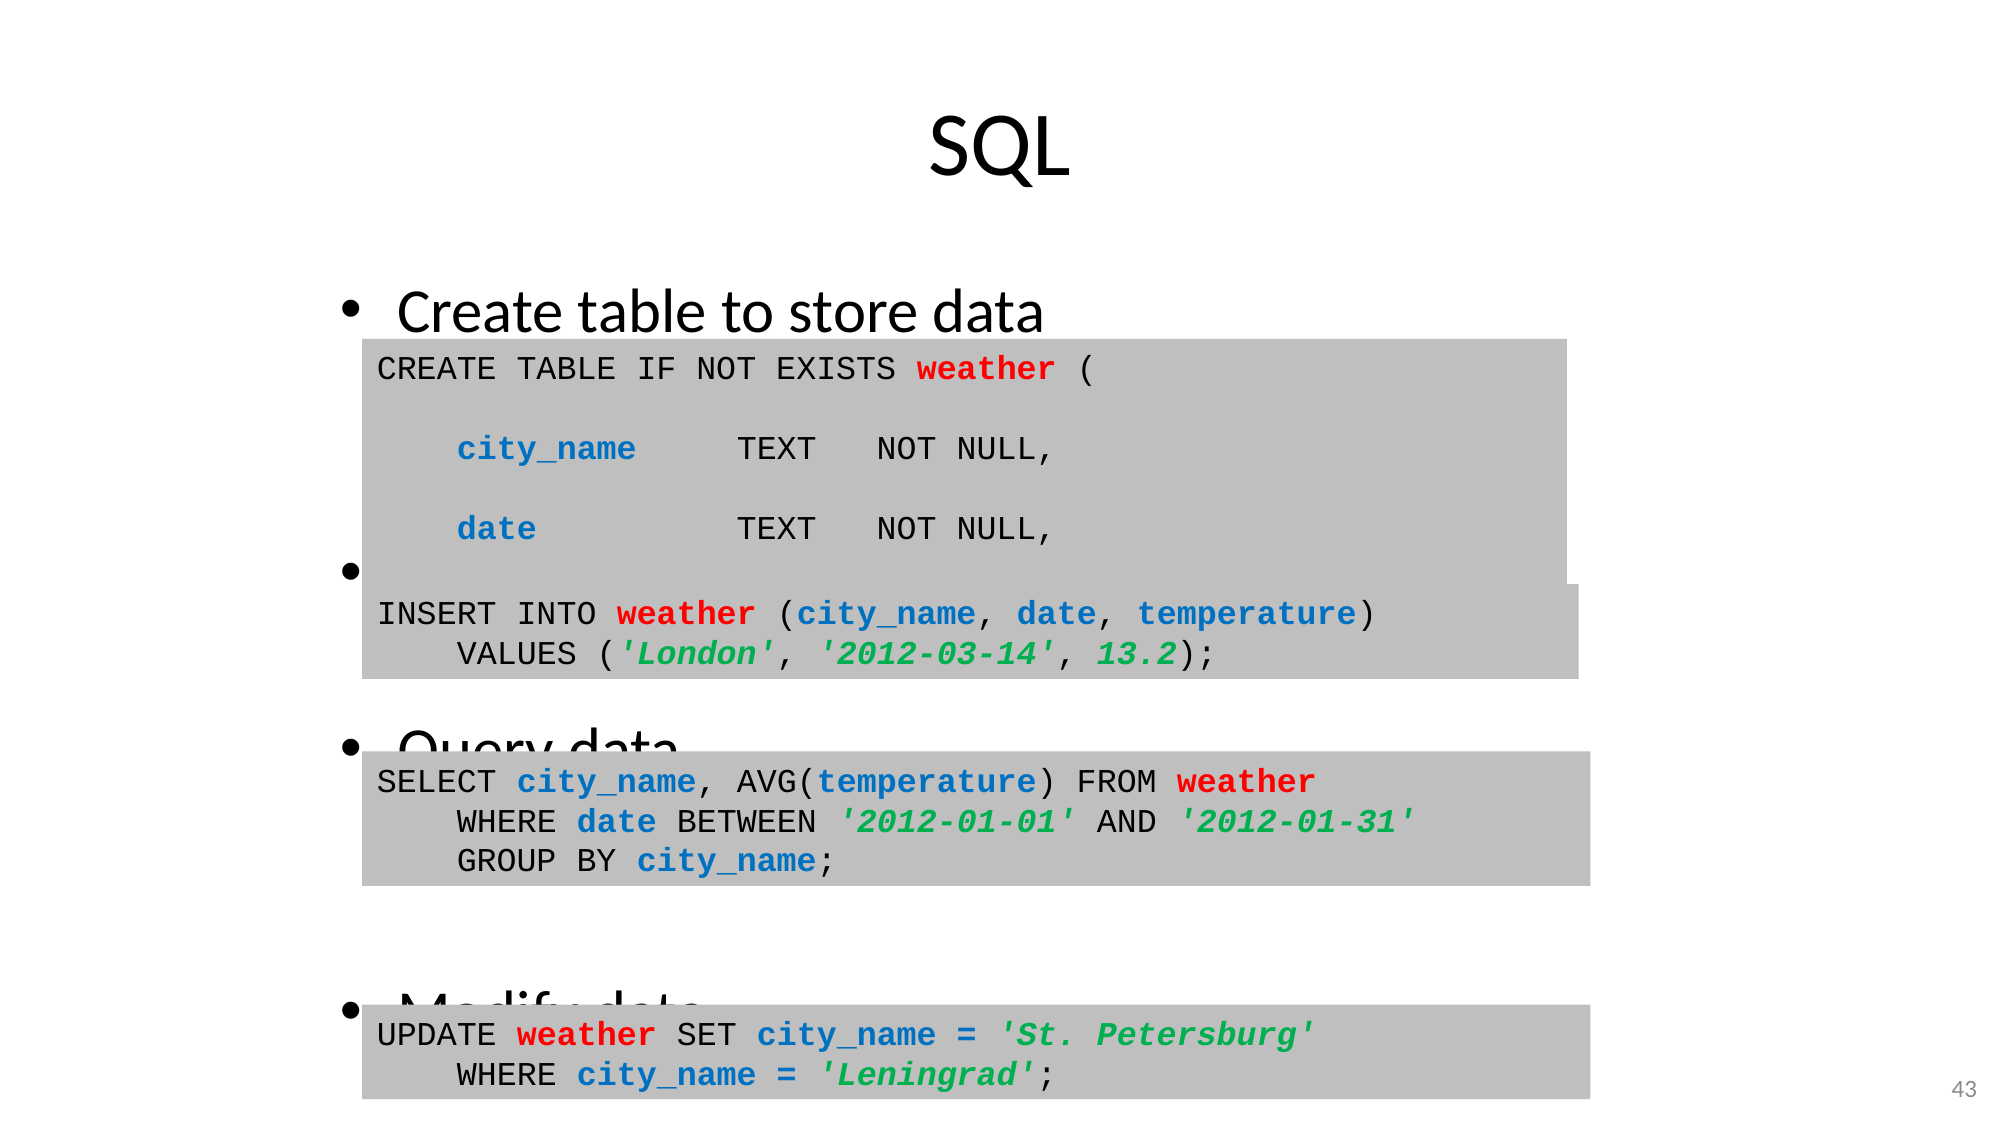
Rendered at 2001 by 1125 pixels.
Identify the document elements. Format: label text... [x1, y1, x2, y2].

title SQL [99, 45, 1900, 233]
list Create table to store data Store data Query data Modify data [324, 262, 1675, 1058]
text_box UPDATE weather SET city_name = 'St. Petersburg' WHERE city_name = 'Leningrad'; [362, 1004, 1591, 1100]
text_box INSERT INTO weather (city_name, date, temperature) VALUES ('London', '2012-03-14', 13.2); [362, 584, 1579, 679]
slide_number 43 [1525, 1057, 1993, 1118]
text_box SELECT city_name, AVG(temperature) FROM weather WHERE date BETWEEN '2012-01-01' AND '2012-01-31' GROUP BY city_name; [362, 751, 1591, 886]
text_box CREATE TABLE IF NOT EXISTS weather ( city_name TEXT NOT NULL, date TEXT NOT NULL, temperature REAL NOT NULL); [362, 338, 1567, 584]
